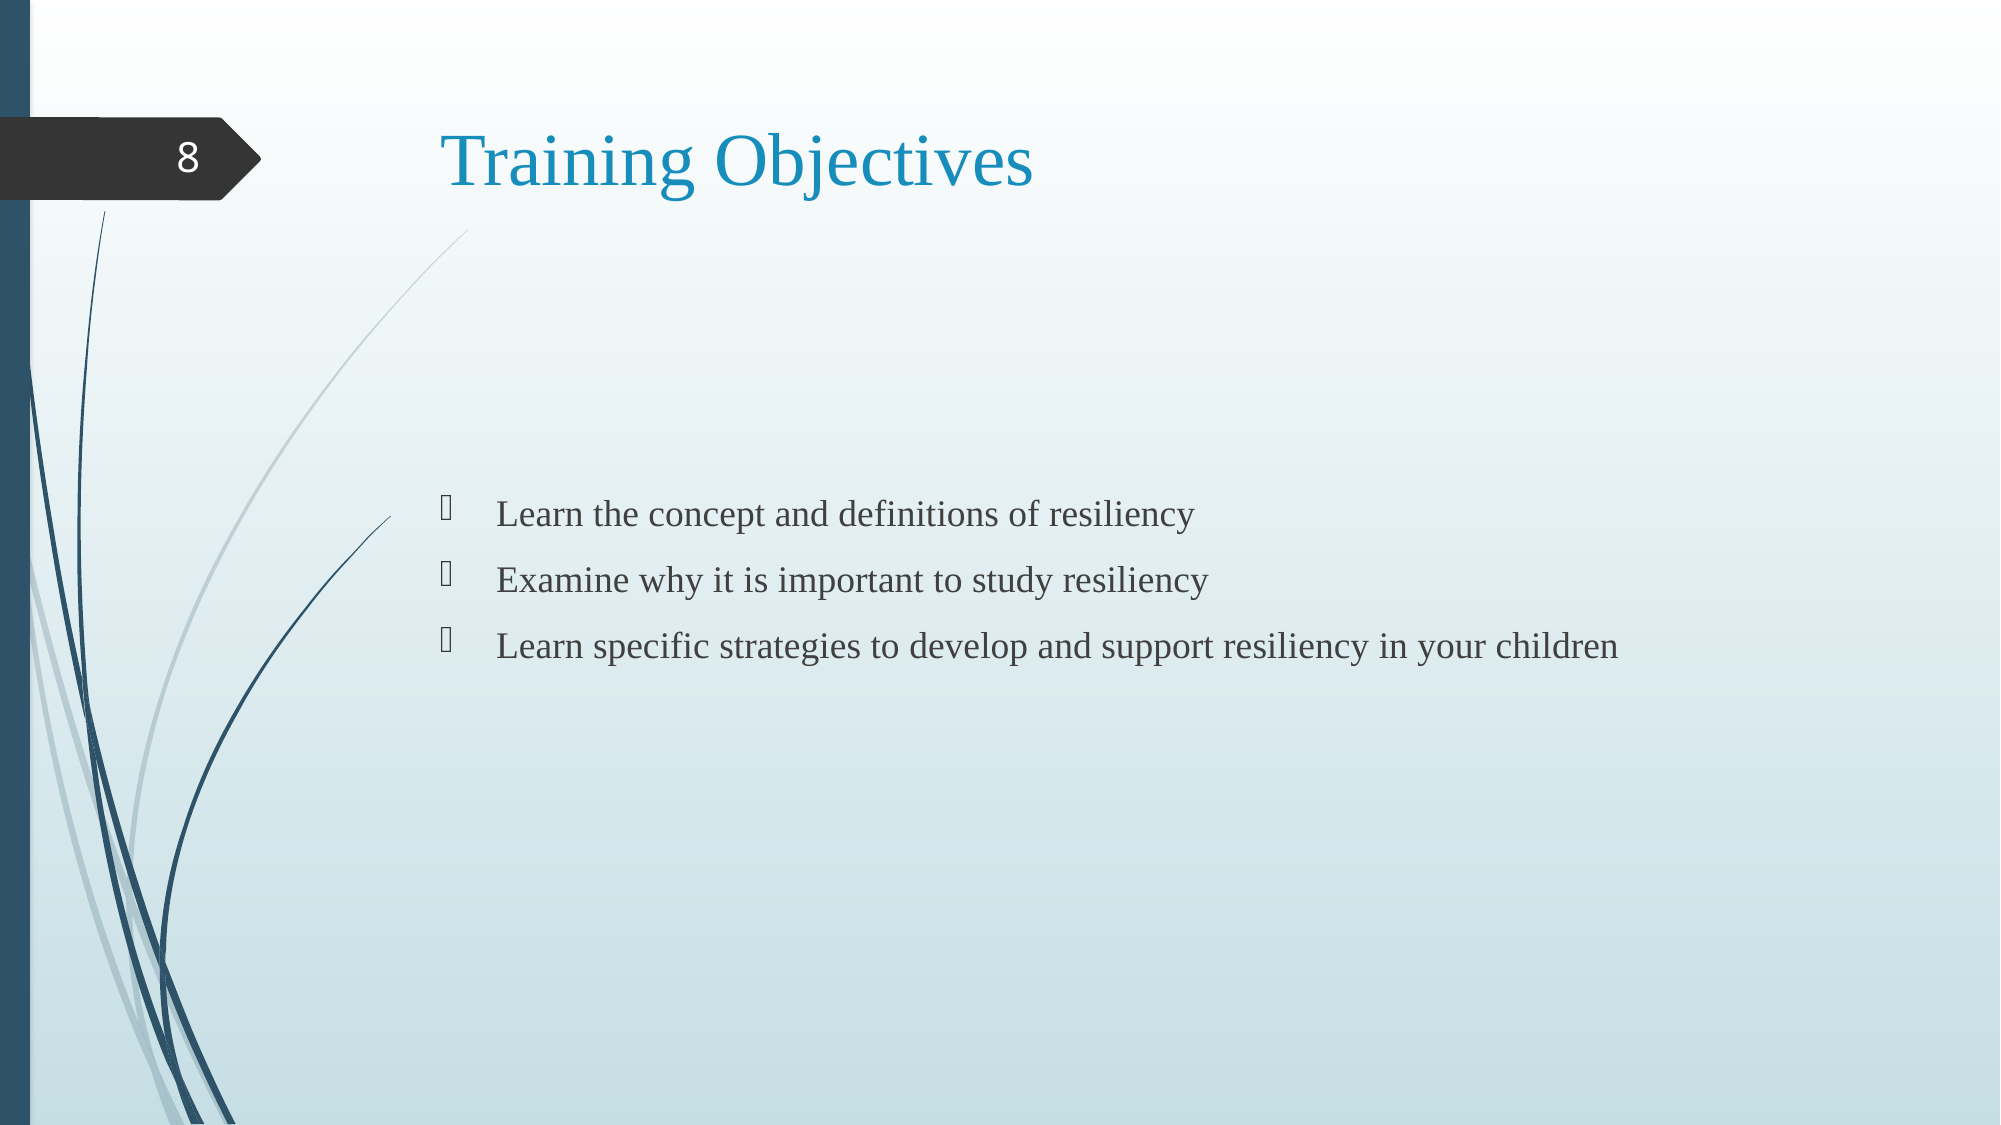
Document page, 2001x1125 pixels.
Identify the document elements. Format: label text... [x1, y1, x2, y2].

title Training Objectives [425, 102, 1888, 313]
list Learn the concept and definitions of resiliency Examine why it is important to study resiliency Learn specific strategies to develop and support resiliency in your children [424, 350, 1888, 970]
slide_number 8 [87, 129, 216, 190]
